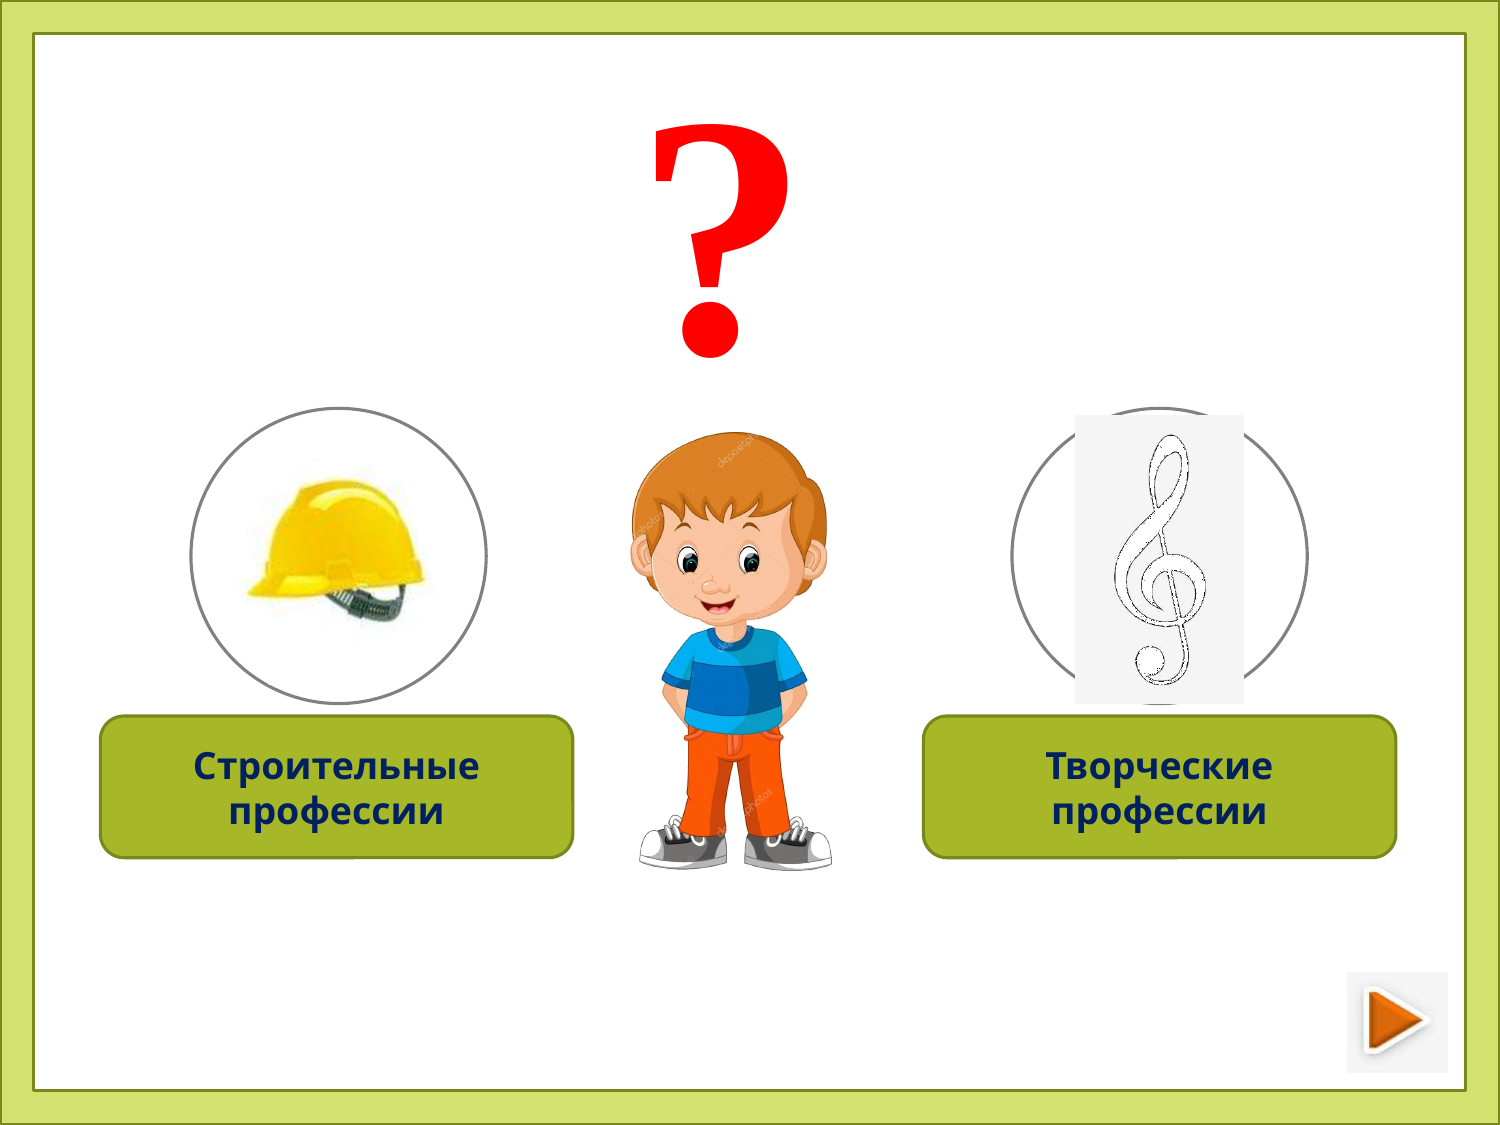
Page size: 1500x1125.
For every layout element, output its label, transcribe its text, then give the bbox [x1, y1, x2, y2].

picture [515, 432, 929, 871]
text_box ? [620, 0, 824, 430]
text_box Строительные профессии [98, 714, 509, 860]
text_box Творческие профессии [933, 714, 1398, 860]
text_box [189, 406, 488, 706]
picture [1074, 415, 1245, 704]
picture [208, 436, 447, 684]
text_box [1010, 437, 1069, 675]
picture [1347, 972, 1448, 1073]
text_box [1250, 437, 1309, 675]
text_box [1116, 406, 1203, 413]
